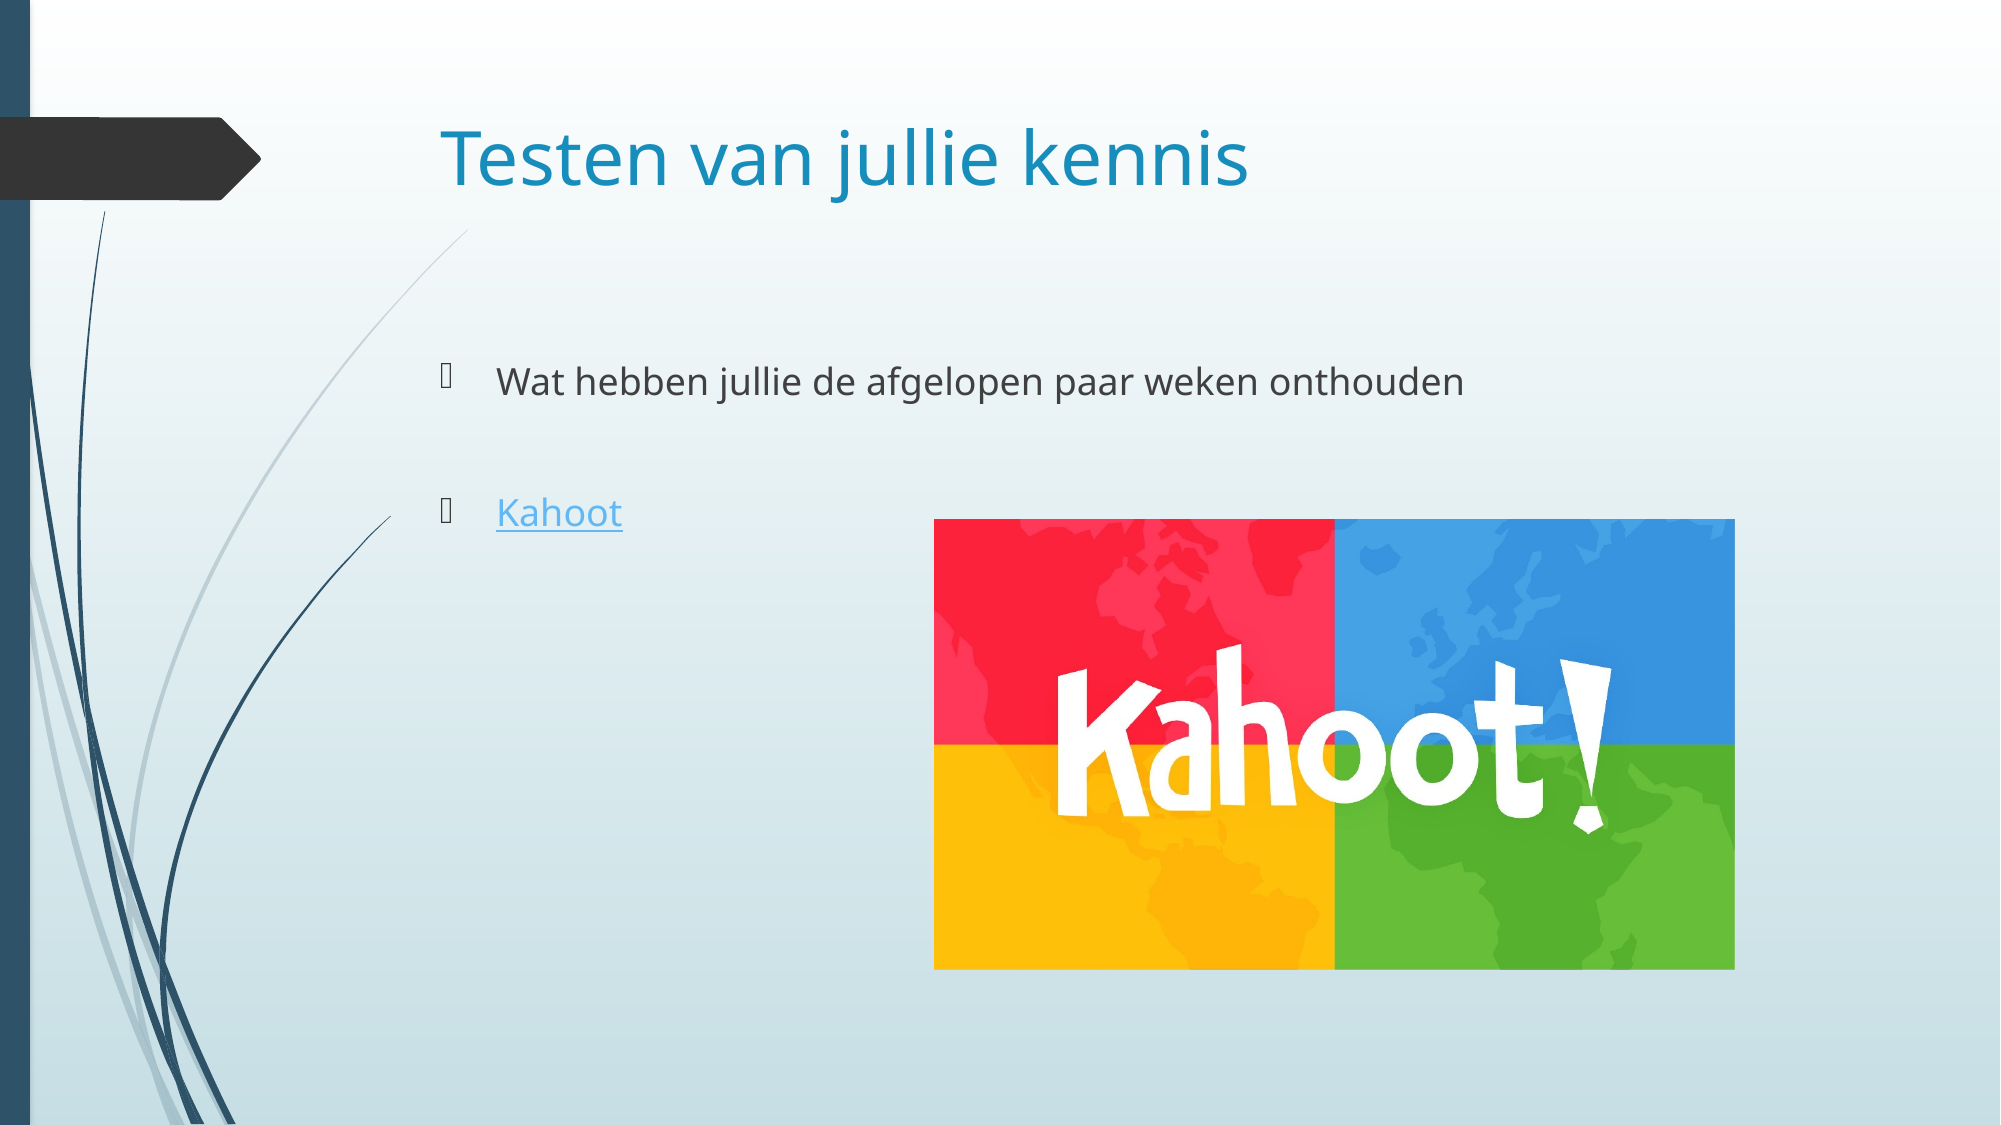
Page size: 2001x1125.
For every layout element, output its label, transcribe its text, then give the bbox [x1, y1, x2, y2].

title Testen van jullie kennis [425, 102, 1888, 313]
list Wat hebben jullie de afgelopen paar weken onthouden Kahoot [424, 350, 1888, 970]
picture [934, 519, 1735, 970]
